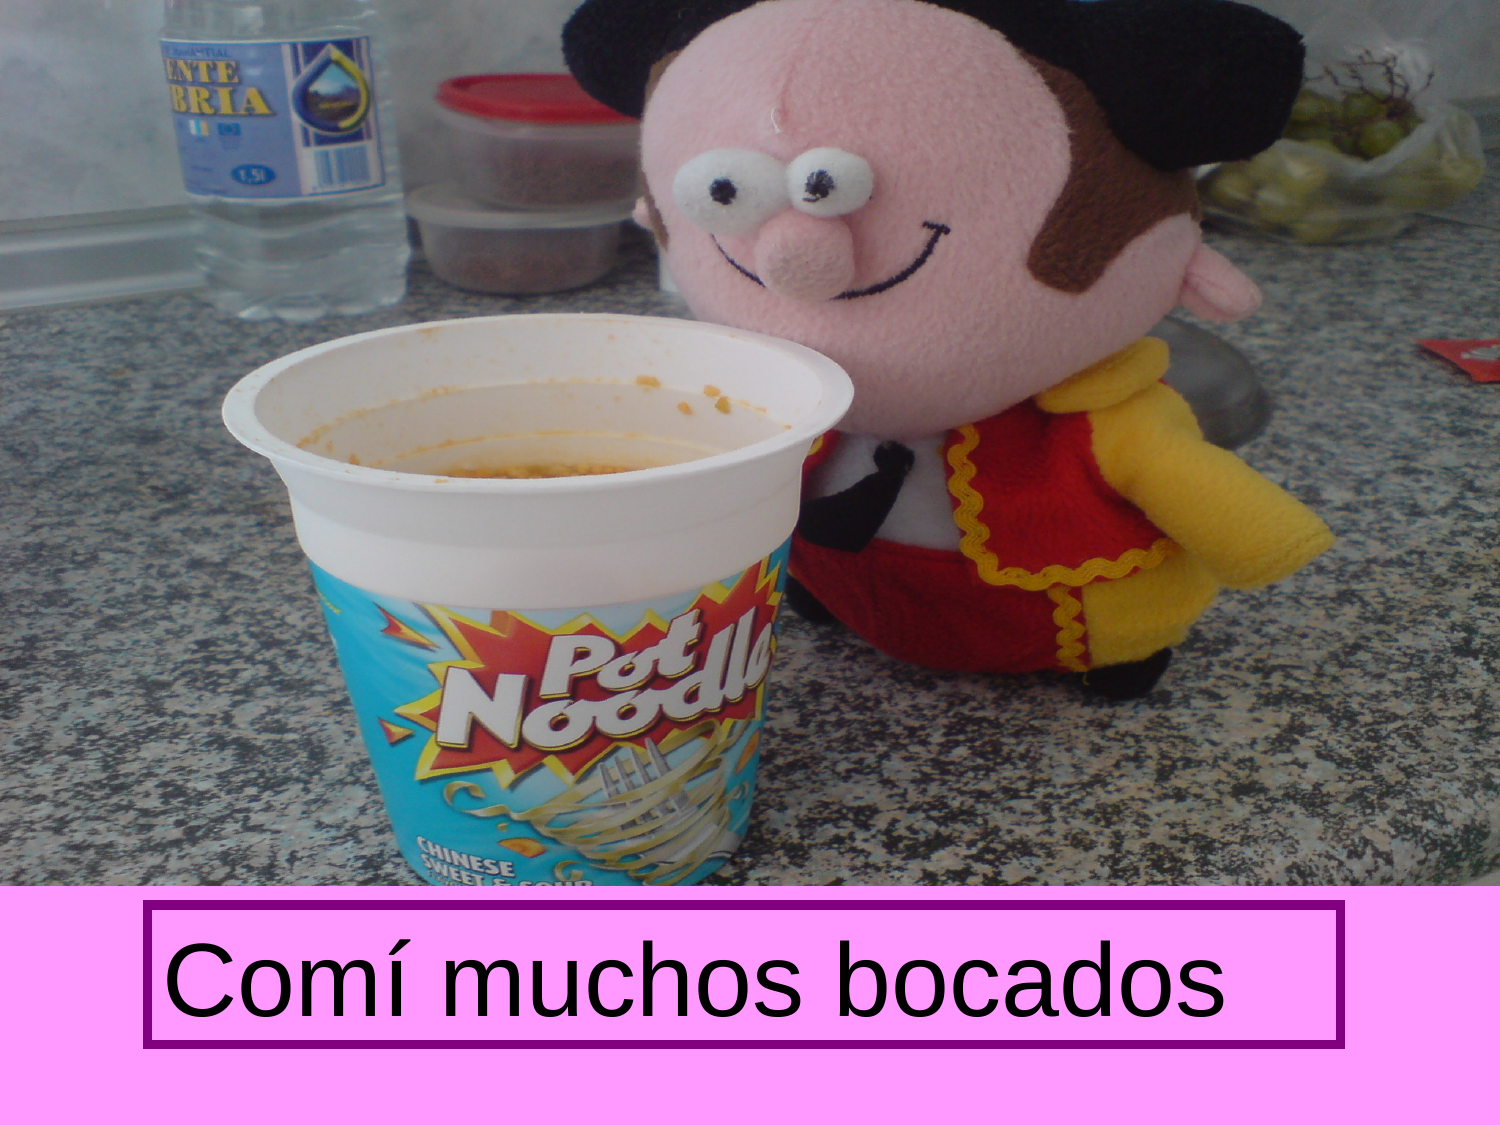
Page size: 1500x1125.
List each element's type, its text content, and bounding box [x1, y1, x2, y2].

picture [0, 0, 1500, 886]
text_box Comí muchos bocados [147, 904, 1341, 1045]
